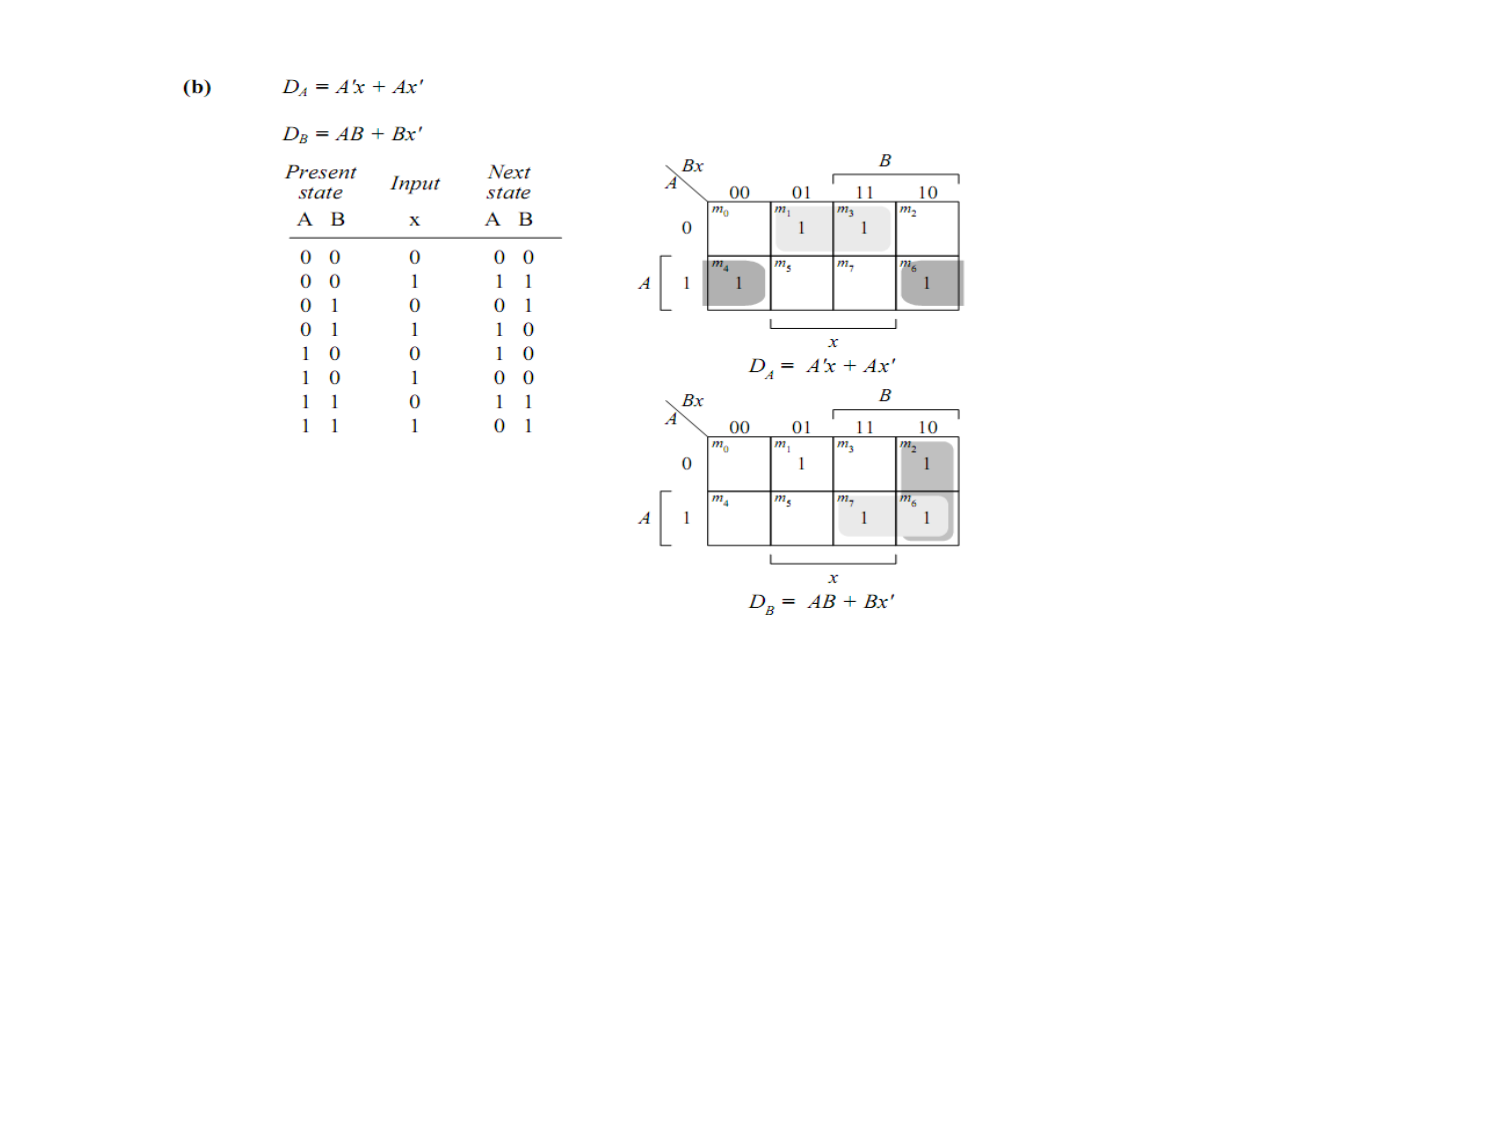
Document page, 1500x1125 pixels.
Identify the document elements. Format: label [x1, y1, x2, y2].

picture [162, 62, 990, 626]
